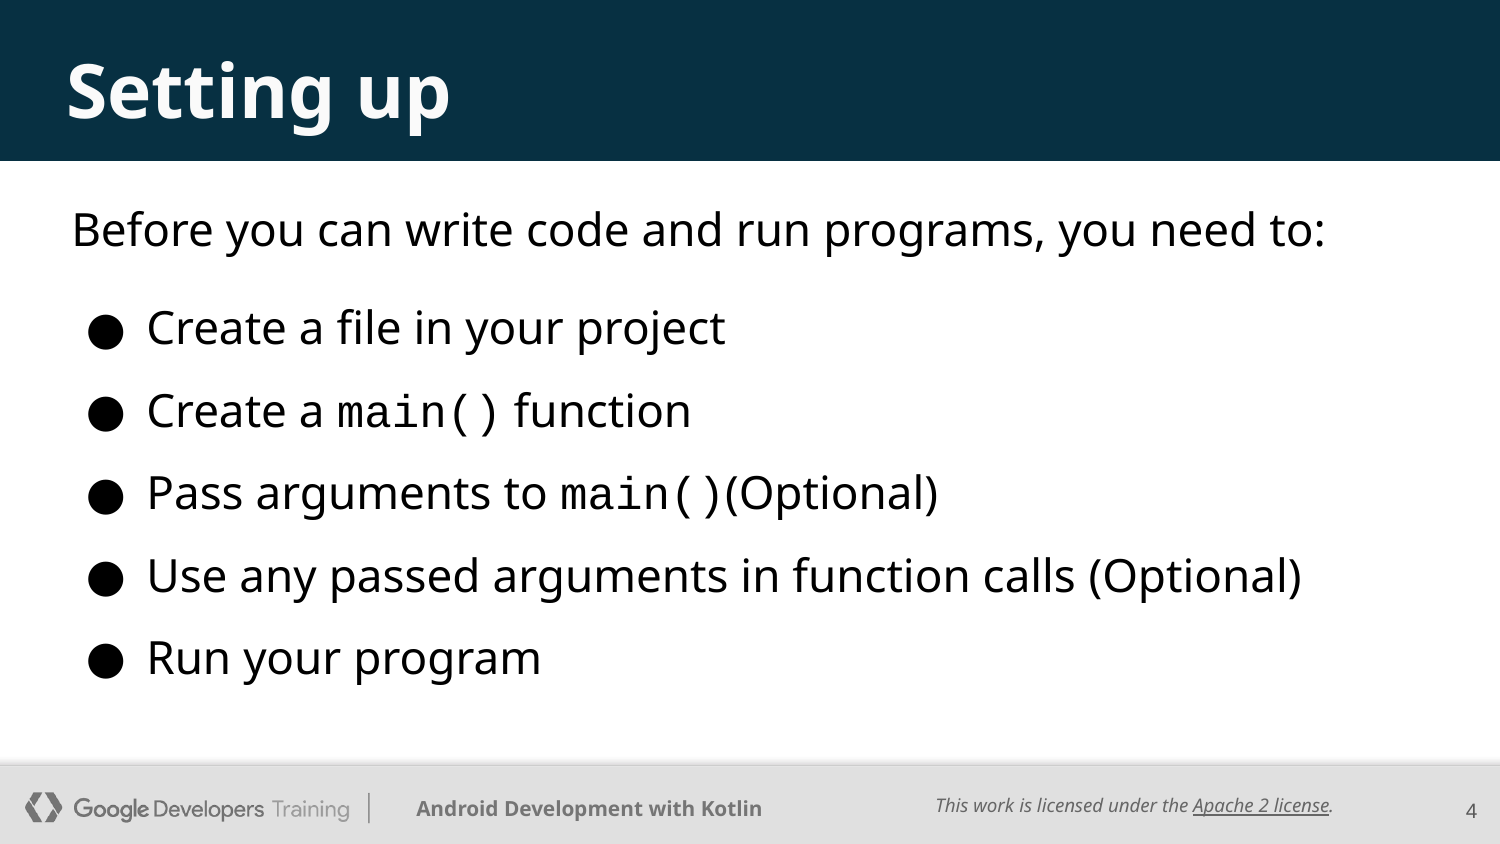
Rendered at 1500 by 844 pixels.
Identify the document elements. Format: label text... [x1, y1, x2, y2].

list Create a file in your project Create a main() function Pass arguments to main()(Optional) Use any passed arguments in function calls (Optional) Run your program [56, 269, 1449, 619]
title Setting up [51, 28, 1449, 122]
picture [0, 161, 1500, 844]
text_box Before you can write code and run programs, you need to: [56, 185, 1449, 269]
slide_number ‹#› [1402, 777, 1493, 842]
